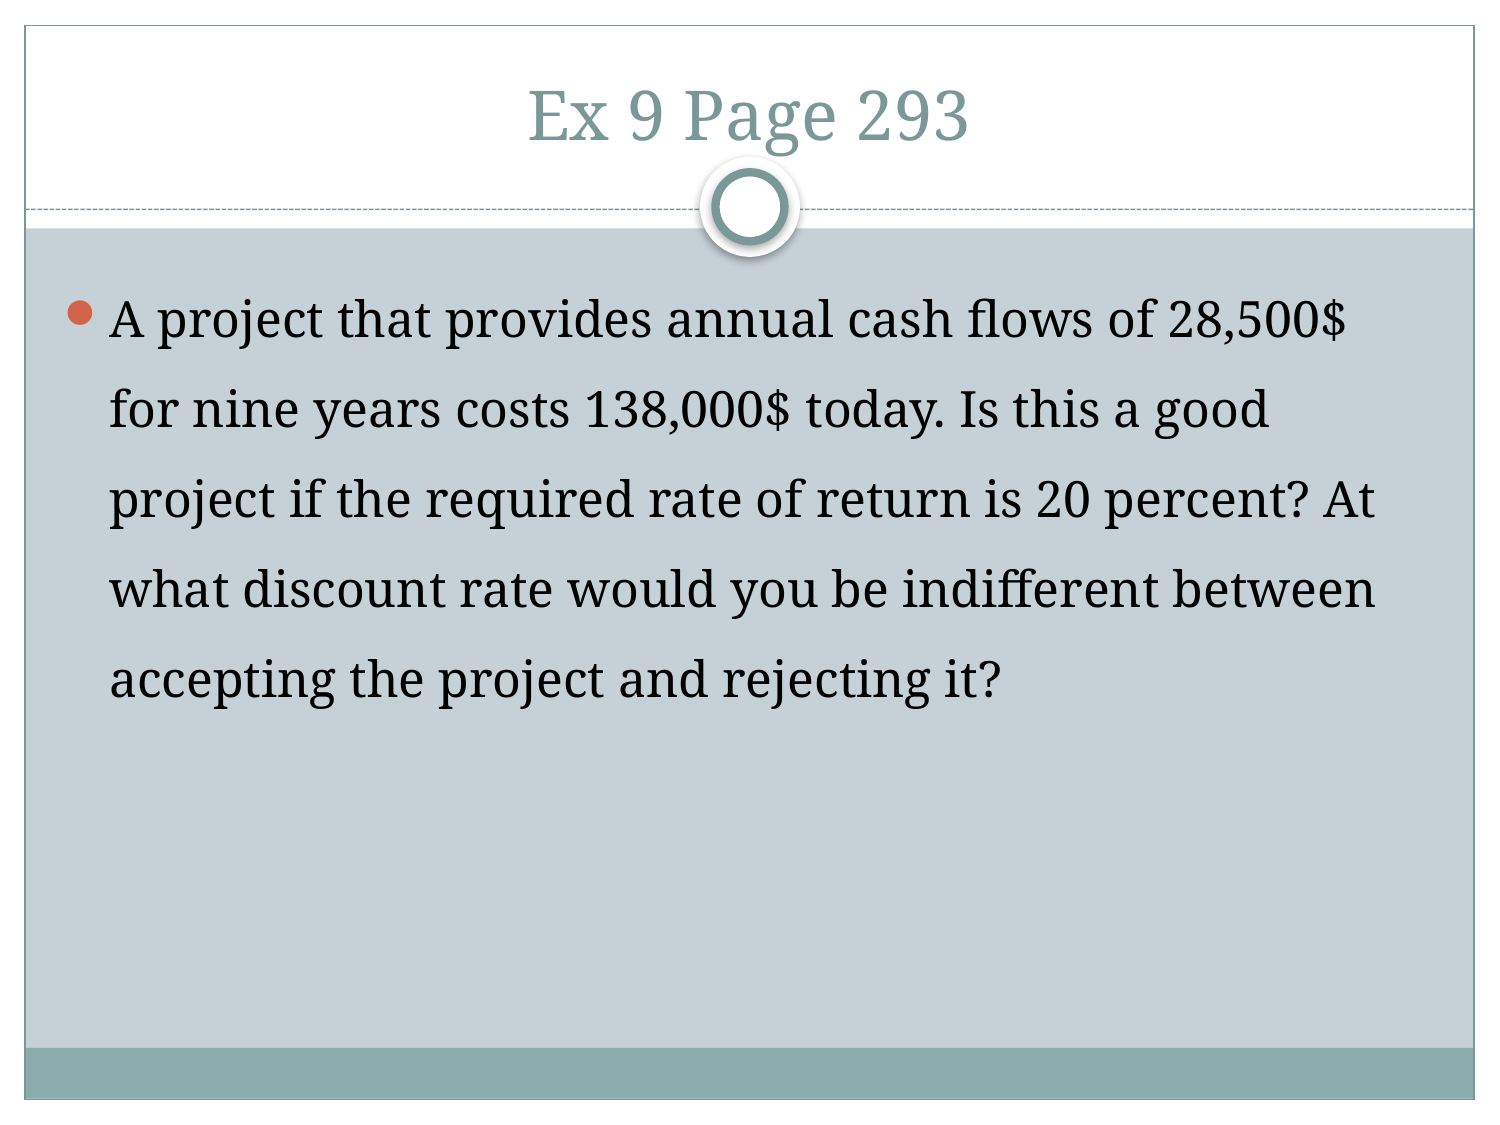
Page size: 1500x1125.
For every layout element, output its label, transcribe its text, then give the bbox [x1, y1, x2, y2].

title Ex 9 Page 293 [49, 37, 1450, 162]
list A project that provides annual cash flows of 28,500$ for nine years costs 138,000$ today. Is this a good project if the required rate of return is 20 percent? At what discount rate would you be indifferent between accepting the project and rejecting it? [49, 250, 1445, 1001]
